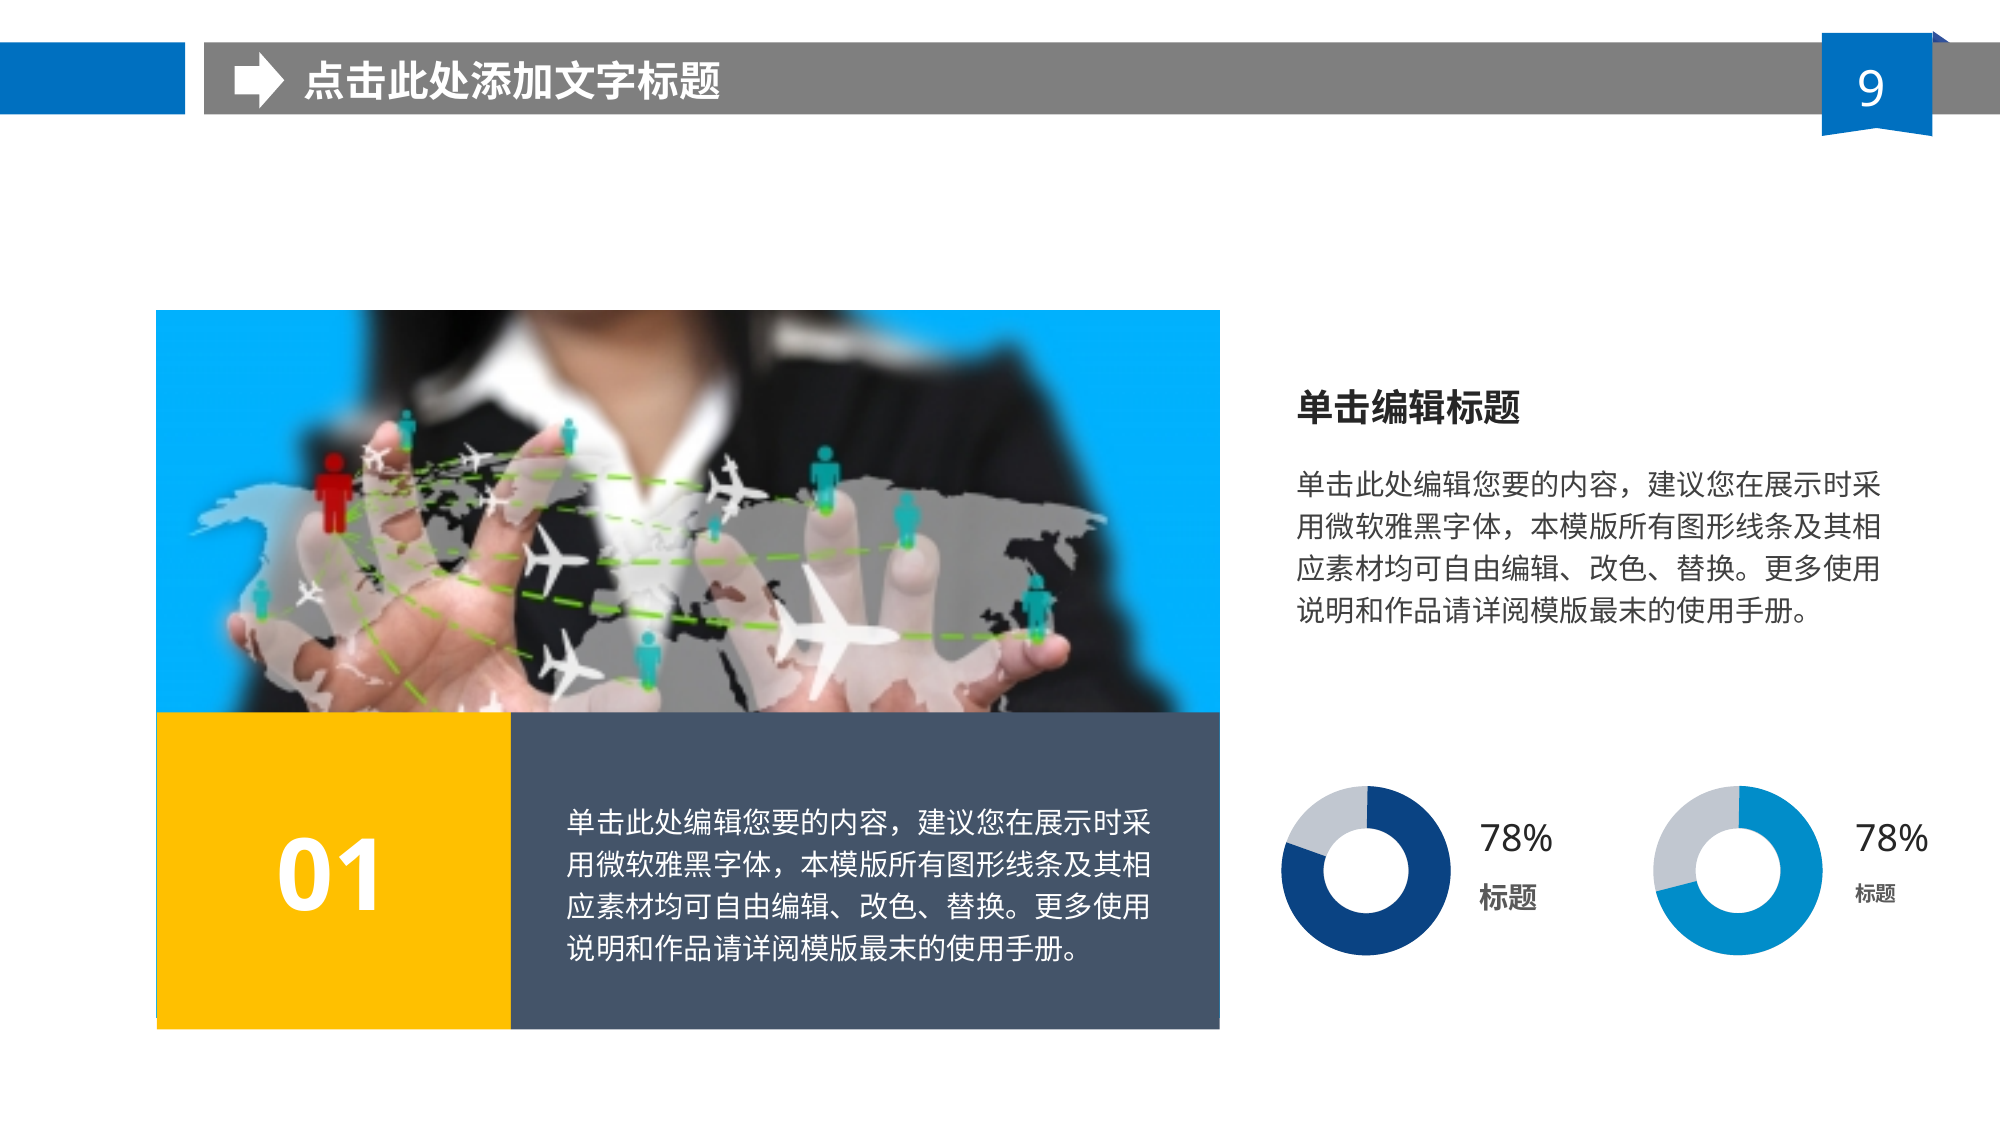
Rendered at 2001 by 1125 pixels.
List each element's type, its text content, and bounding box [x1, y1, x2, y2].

text_box [234, 52, 285, 109]
text_box [1655, 785, 1823, 956]
text_box [1653, 786, 1742, 891]
picture [156, 310, 1220, 1019]
text_box 78% [1855, 818, 1969, 882]
text_box 标题 [1855, 883, 1969, 933]
text_box 单击编辑标题 [1281, 376, 1611, 437]
text_box [1281, 786, 1451, 956]
text_box 单击此处编辑您要的内容，建议您在展示时采用微软雅黑字体，本模版所有图形线条及其相应素材均可自由编辑、改色、替换。更多使用说明和作品请详阅模版最末的使用手册。 [1296, 459, 1882, 628]
text_box [1286, 786, 1367, 858]
text_box 点击此处添加文字标题 [288, 47, 753, 112]
text_box [510, 1025, 1220, 1030]
text_box 9 [1822, 49, 1933, 193]
text_box [0, 42, 186, 115]
text_box [1933, 42, 2000, 115]
text_box 标题 [1479, 883, 1594, 933]
text_box [1821, 32, 1933, 136]
text_box [204, 42, 1821, 115]
text_box 01 [156, 1025, 510, 1030]
text_box [1932, 31, 1949, 42]
text_box 78% [1479, 818, 1594, 882]
